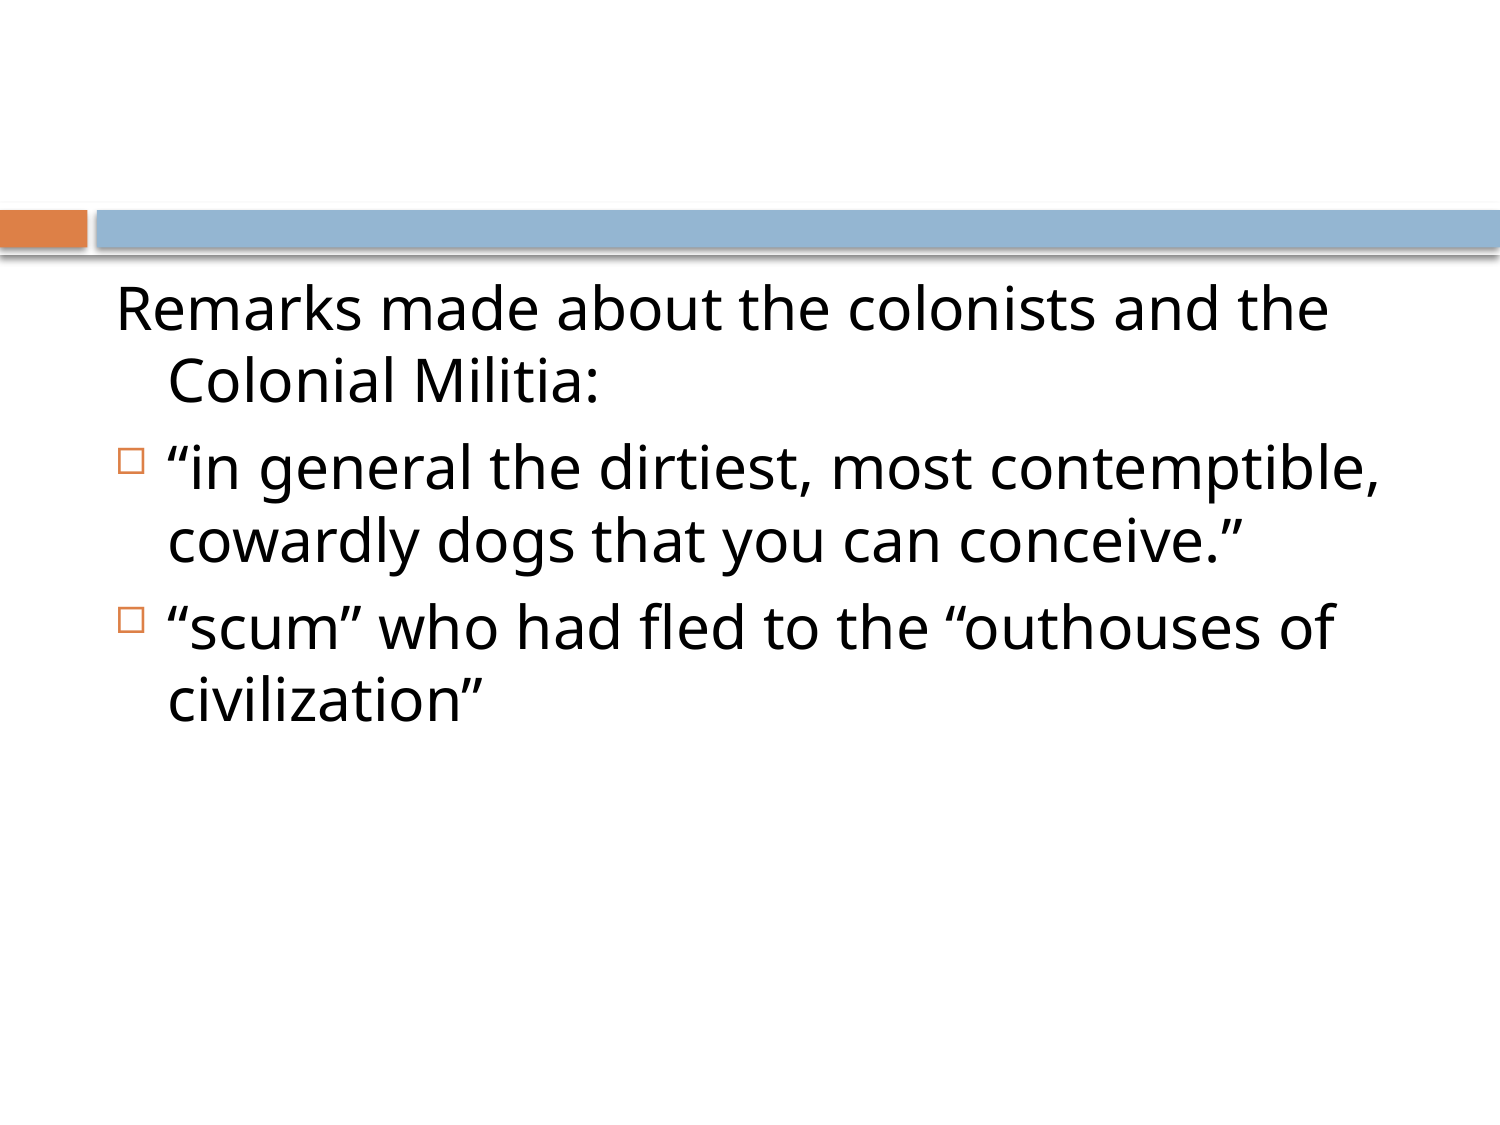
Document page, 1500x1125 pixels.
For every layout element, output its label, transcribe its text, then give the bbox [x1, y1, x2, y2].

list Remarks made about the colonists and the Colonial Militia: “in general the dirtiest, most contemptible, cowardly dogs that you can conceive.” “scum” who had fled to the “outhouses of civilization” [100, 262, 1438, 1000]
